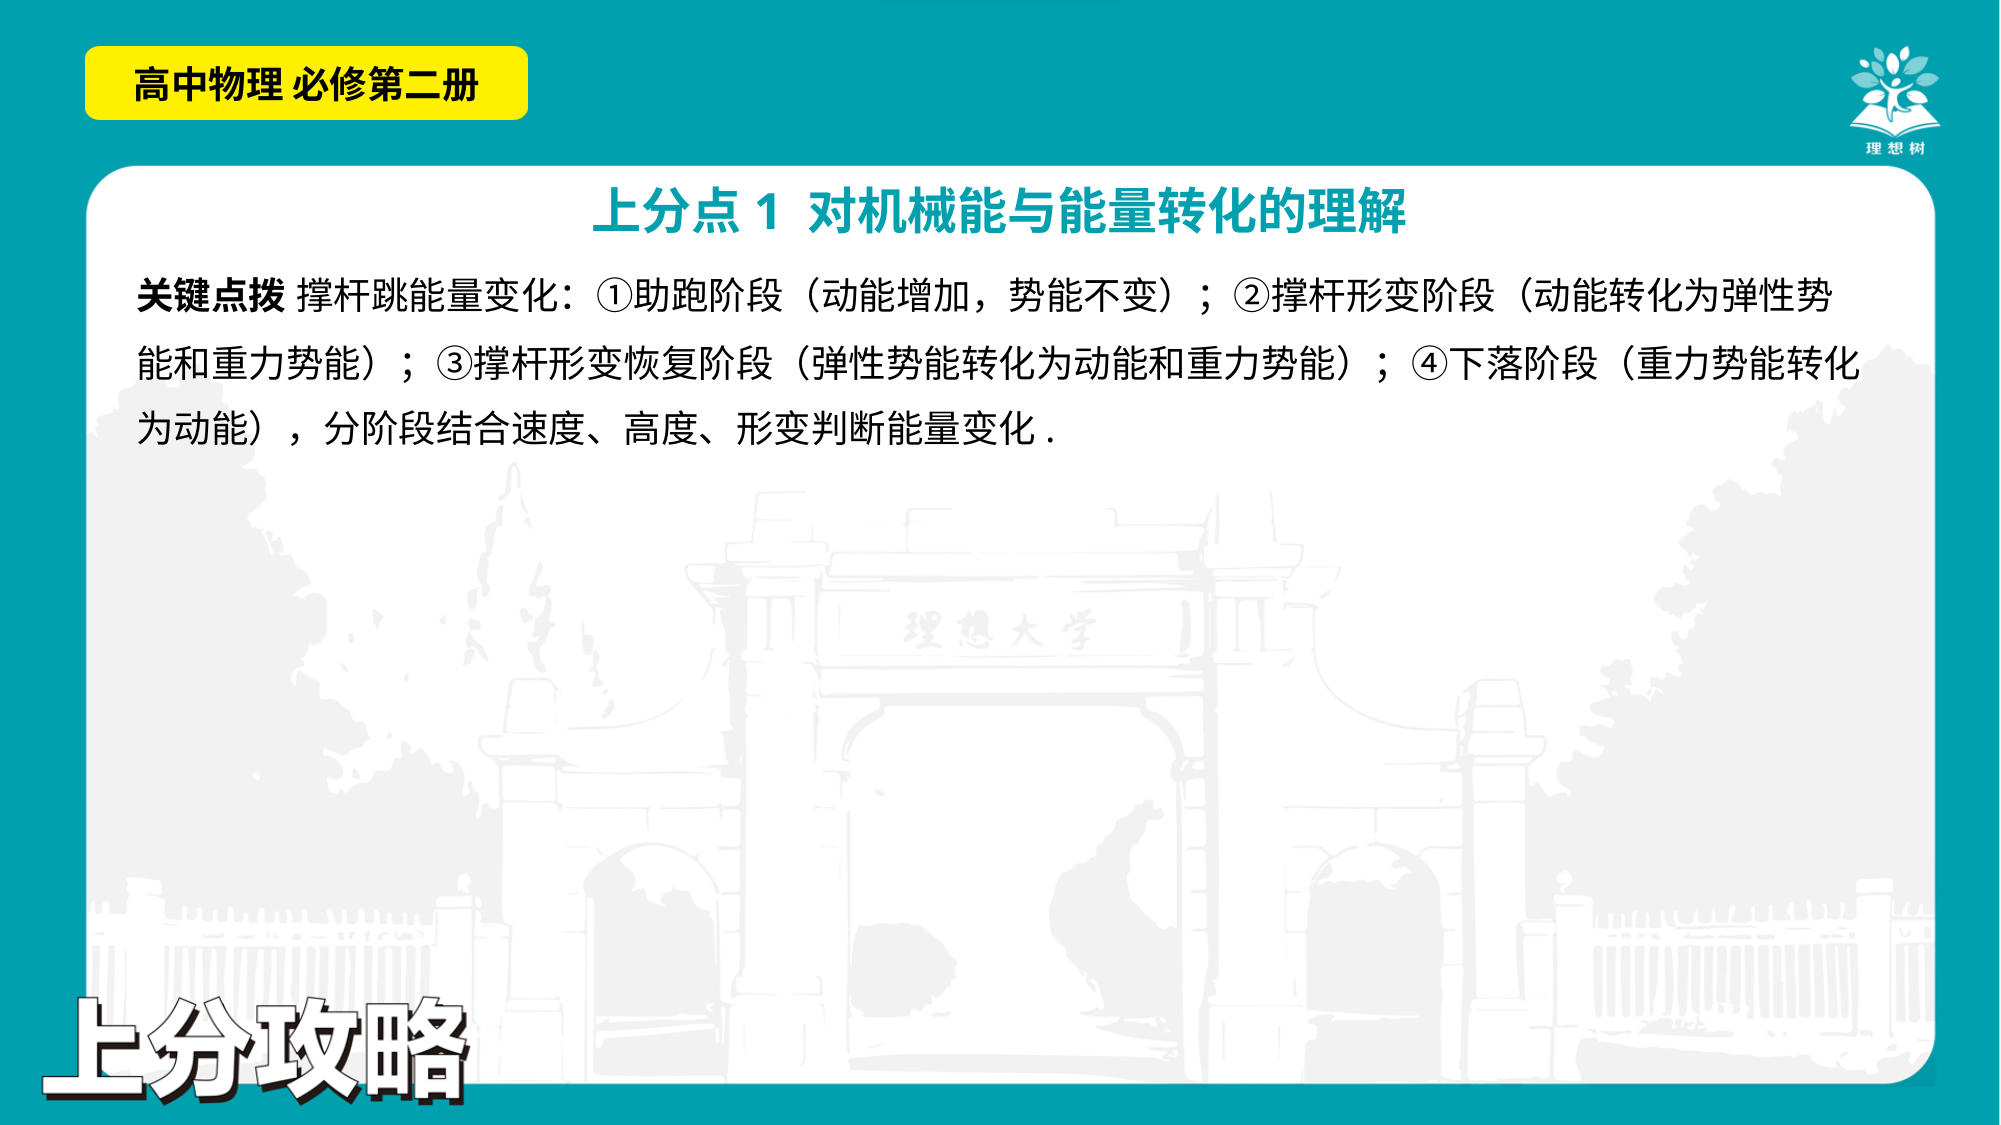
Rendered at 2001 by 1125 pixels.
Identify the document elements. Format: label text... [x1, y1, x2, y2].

text_box 关键点拨 撑杆跳能量变化：①助跑阶段（动能增加，势能不变）；②撑杆形变阶段（动能转化为弹性势 能和重力势能）；③撑杆形变恢复阶段（弹性势能转化为动能和重力势能）；④下落阶段（重力势能转化 为动能），分阶段结合速度、高度、形变判断能量变化. [136, 247, 1865, 444]
picture [0, 0, 2000, 1125]
